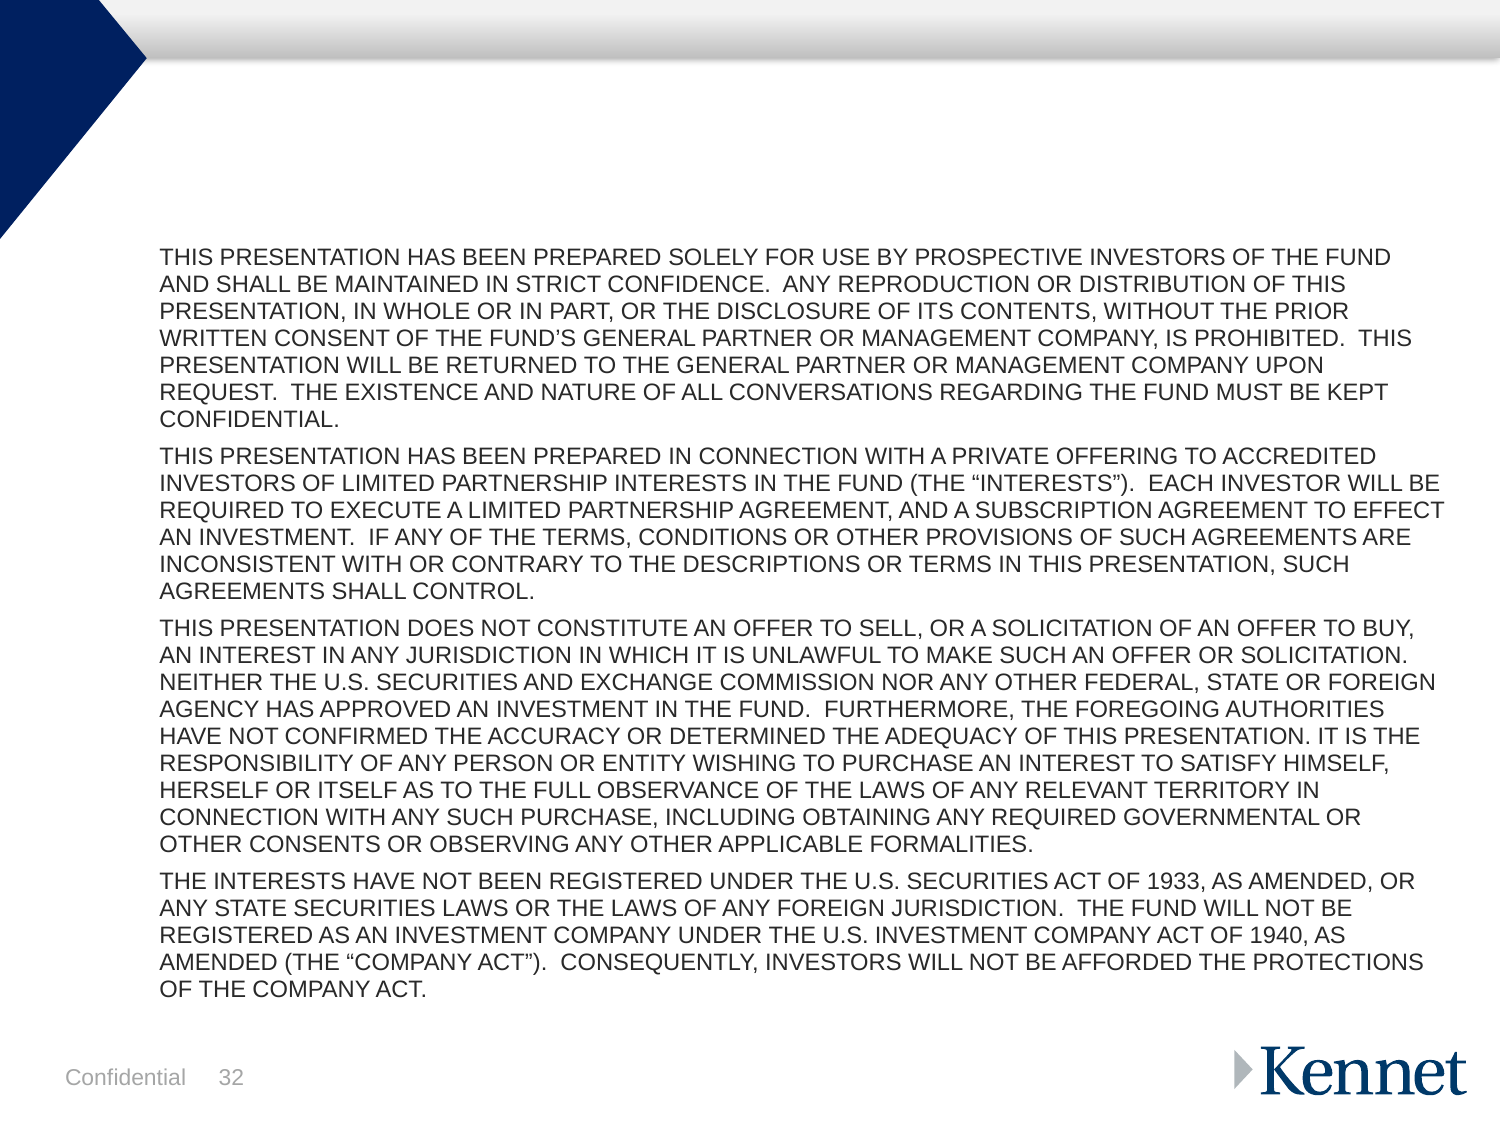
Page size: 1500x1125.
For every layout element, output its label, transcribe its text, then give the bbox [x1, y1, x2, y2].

slide_number 31 [218, 1062, 313, 1106]
list THIS PRESENTATION HAS BEEN PREPARED SOLELY FOR USE BY PROSPECTIVE INVESTORS OF THE FUND AND SHALL BE MAINTAINED IN STRICT CONFIDENCE. ANY REPRODUCTION OR DISTRIBUTION OF THIS PRESENTATION, IN WHOLE OR IN PART, OR THE DISCLOSURE OF ITS CONTENTS, WITHOUT THE PRIOR WRITTEN CONSENT OF THE FUND’S GENERAL PARTNER OR MANAGEMENT COMPANY, IS PROHIBITED. THIS PRESENTATION WILL BE RETURNED TO THE GENERAL PARTNER OR MANAGEMENT COMPANY UPON REQUEST. THE EXISTENCE AND NATURE OF ALL CONVERSATIONS REGARDING THE FUND MUST BE KEPT CONFIDENTIAL. THIS PRESENTATION HAS BEEN PREPARED IN CONNECTION WITH A PRIVATE OFFERING TO ACCREDITED INVESTORS OF LIMITED PARTNERSHIP INTERESTS IN THE FUND (THE “INTERESTS”). EACH INVESTOR WILL BE REQUIRED TO EXECUTE A LIMITED PARTNERSHIP AGREEMENT, AND A SUBSCRIPTION AGREEMENT TO EFFECT AN INVESTMENT. IF ANY OF THE TERMS, CONDITIONS OR OTHER PROVISIONS OF SUCH AGREEMENTS ARE INCONSISTENT WITH OR CONTRARY TO THE DESCRIPTIONS OR TERMS IN THIS PRESENTATION, SUCH AGREEMENTS SHALL CONTROL. THIS PRESENTATION DOES NOT CONSTITUTE AN OFFER TO SELL, OR A SOLICITATION OF AN OFFER TO BUY, AN INTEREST IN ANY JURISDICTION IN WHICH IT IS UNLAWFUL TO MAKE SUCH AN OFFER OR SOLICITATION. NEITHER THE U.S. SECURITIES AND EXCHANGE COMMISSION NOR ANY OTHER FEDERAL, STATE OR FOREIGN AGENCY HAS APPROVED AN INVESTMENT IN THE FUND. FURTHERMORE, THE FOREGOING AUTHORITIES HAVE NOT CONFIRMED THE ACCURACY OR DETERMINED THE ADEQUACY OF THIS PRESENTATION. IT IS THE RESPONSIBILITY OF ANY PERSON OR ENTITY WISHING TO PURCHASE AN INTEREST TO SATISFY HIMSELF, HERSELF OR ITSELF AS TO THE FULL OBSERVANCE OF THE LAWS OF ANY RELEVANT TERRITORY IN CONNECTION WITH ANY SUCH PURCHASE, INCLUDING OBTAINING ANY REQUIRED GOVERNMENTAL OR OTHER CONSENTS OR OBSERVING ANY OTHER APPLICABLE FORMALITIES. THE INTERESTS HAVE NOT BEEN REGISTERED UNDER THE U.S. SECURITIES ACT OF 1933, AS AMENDED, OR ANY STATE SECURITIES LAWS OR THE LAWS OF ANY FOREIGN JURISDICTION. THE FUND WILL NOT BE REGISTERED AS AN INVESTMENT COMPANY UNDER THE U.S. INVESTMENT COMPANY ACT OF 1940, AS AMENDED (THE “COMPANY ACT”). CONSEQUENTLY, INVESTORS WILL NOT BE AFFORDED THE PROTECTIONS OF THE COMPANY ACT. [159, 243, 1447, 1024]
footer Confidential [64, 1062, 207, 1106]
